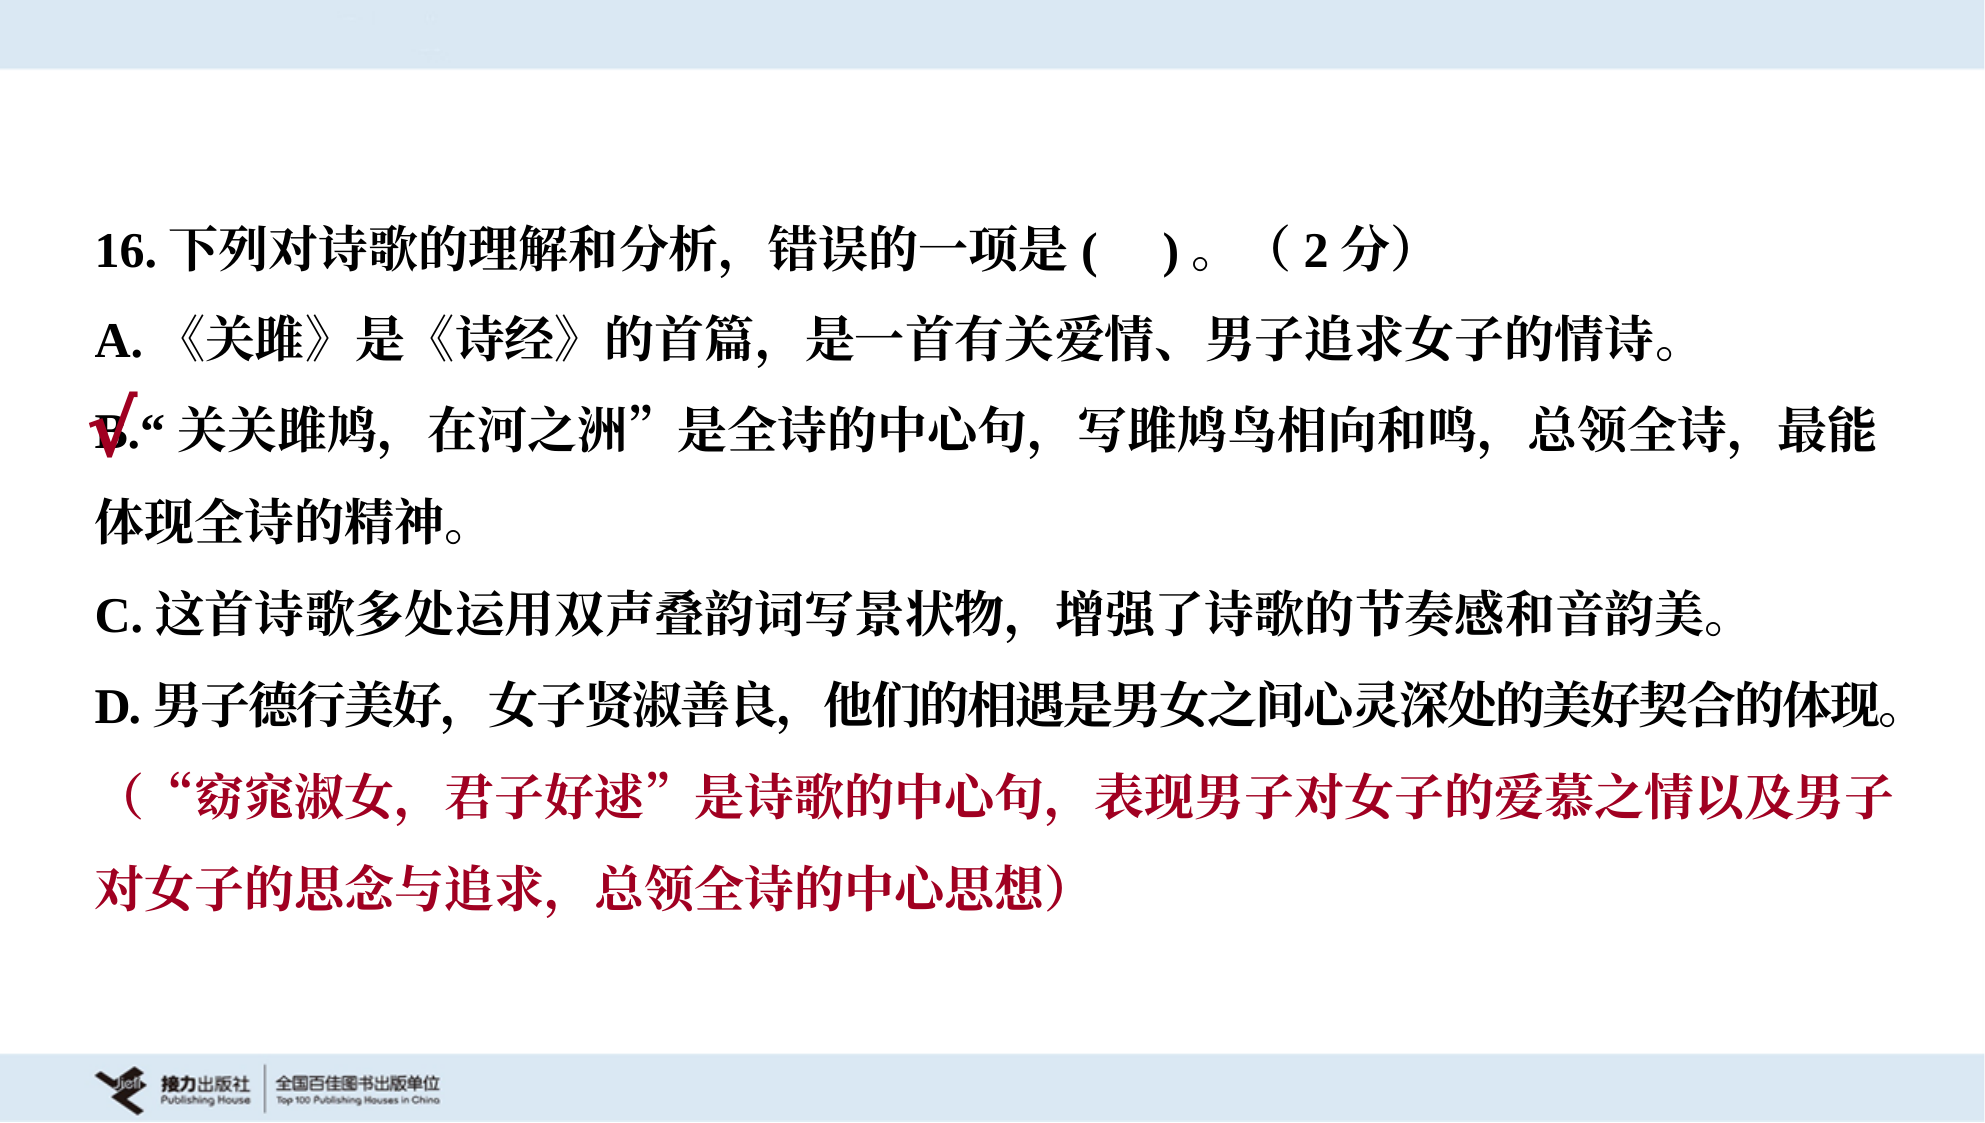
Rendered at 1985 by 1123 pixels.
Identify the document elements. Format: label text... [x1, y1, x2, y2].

text_box A.《关雎》是《诗经》的首篇，是一首有关爱情、男子追求女子的情诗。 B.“关关雎鸠，在河之洲”是全诗的中心句，写雎鸠鸟相向和鸣，总领全诗，最能 体现全诗的精神。 C.这首诗歌多处运用双声叠韵词写景状物，增强了诗歌的节奏感和音韵美。 D.男子德行美好，女子贤淑善良，他们的相遇是男女之间心灵深处的美好契合的体现。 [94, 275, 1892, 733]
picture [0, 0, 1985, 1122]
text_box √ [86, 379, 139, 472]
text_box 16.下列对诗歌的理解和分析，错误的一项是( )。（2分） [94, 189, 1892, 275]
text_box （“窈窕淑女，君子好逑”是诗歌的中心句，表现男子对女子的爱慕之情以及男子 对女子的思念与追求，总领全诗的中心思想） [94, 733, 1892, 918]
